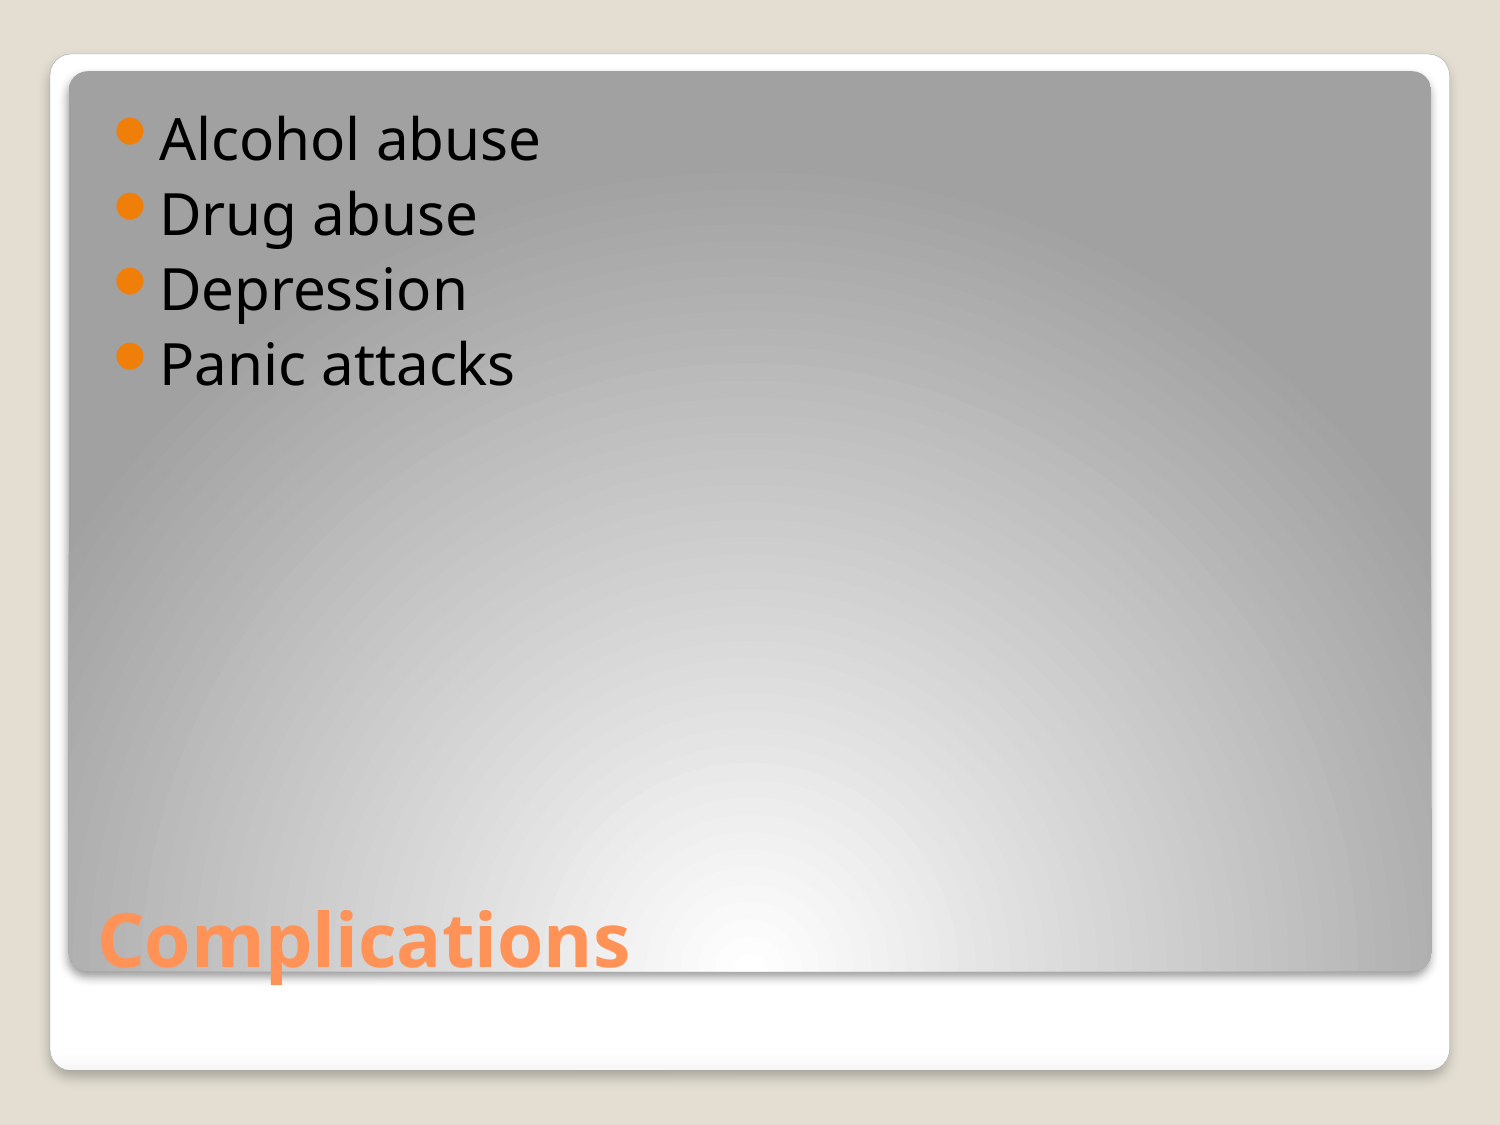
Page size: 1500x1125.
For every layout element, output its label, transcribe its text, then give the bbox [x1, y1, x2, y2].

list Alcohol abuse Drug abuse Depression Panic attacks [82, 86, 1425, 774]
title Complications [82, 817, 1425, 990]
